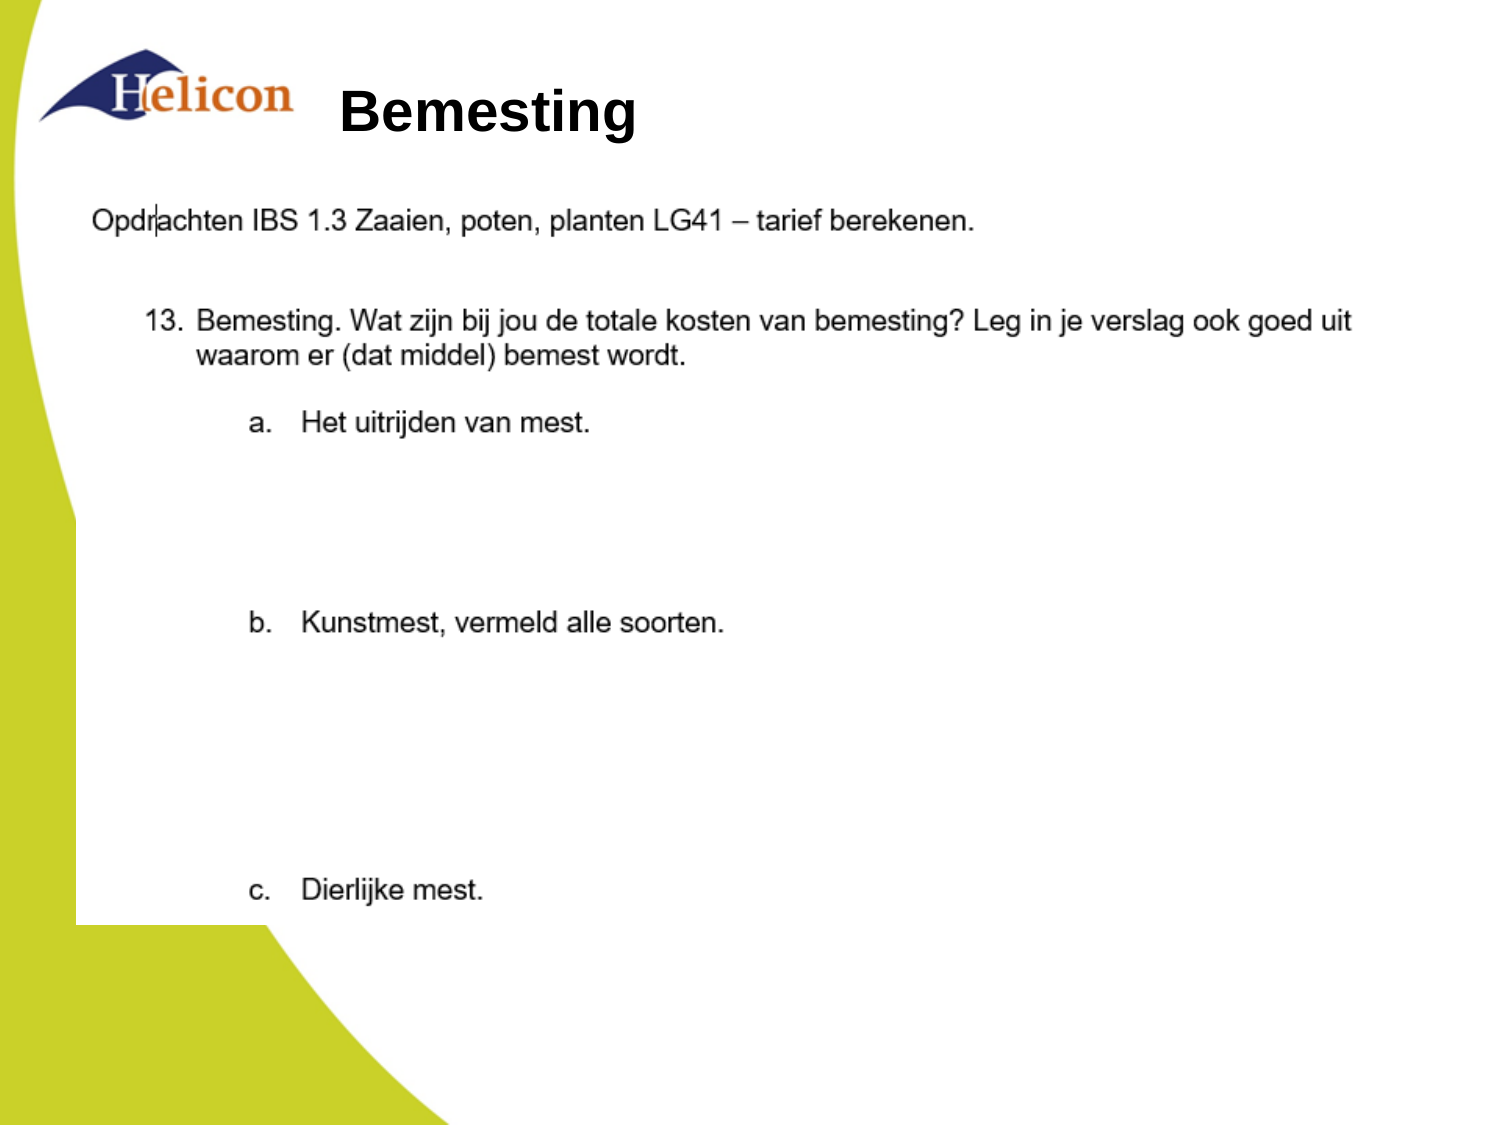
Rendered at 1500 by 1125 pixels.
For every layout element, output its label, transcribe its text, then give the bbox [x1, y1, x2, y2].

picture [0, 0, 1500, 1125]
title Bemesting [324, 54, 1415, 161]
